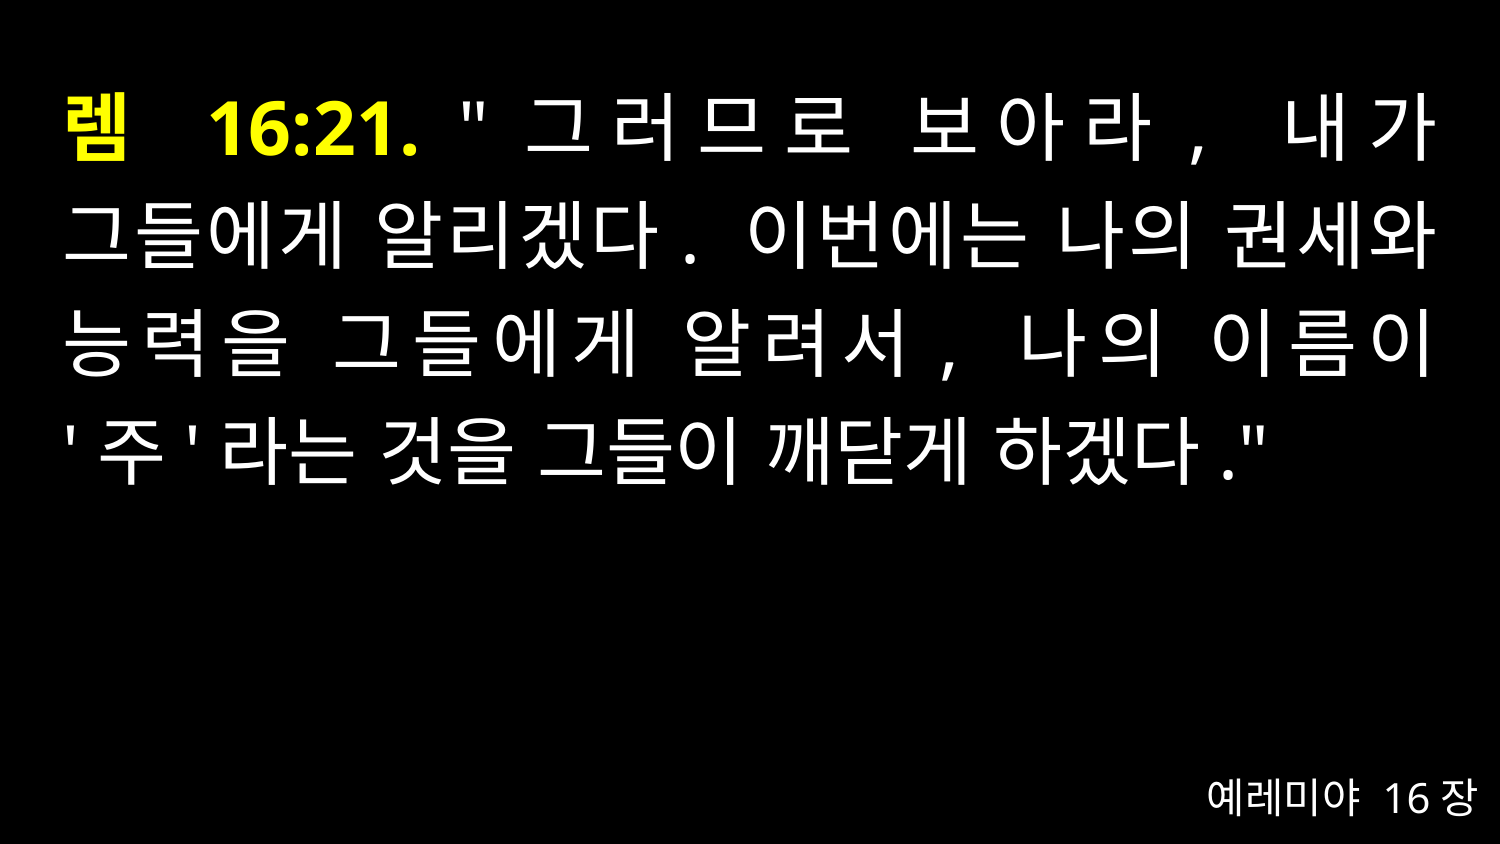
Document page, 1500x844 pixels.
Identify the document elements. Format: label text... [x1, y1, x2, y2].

subtitle 예레미야 16장 [916, 770, 1500, 844]
title 렘 16:21. "그러므로 보아라, 내가 그들에게 알리겠다. 이번에는 나의 권세와 능력을 그들에게 알려서, 나의 이름이 '주'라는 것을 그들이 깨닫게 하겠다." [0, 0, 1500, 844]
